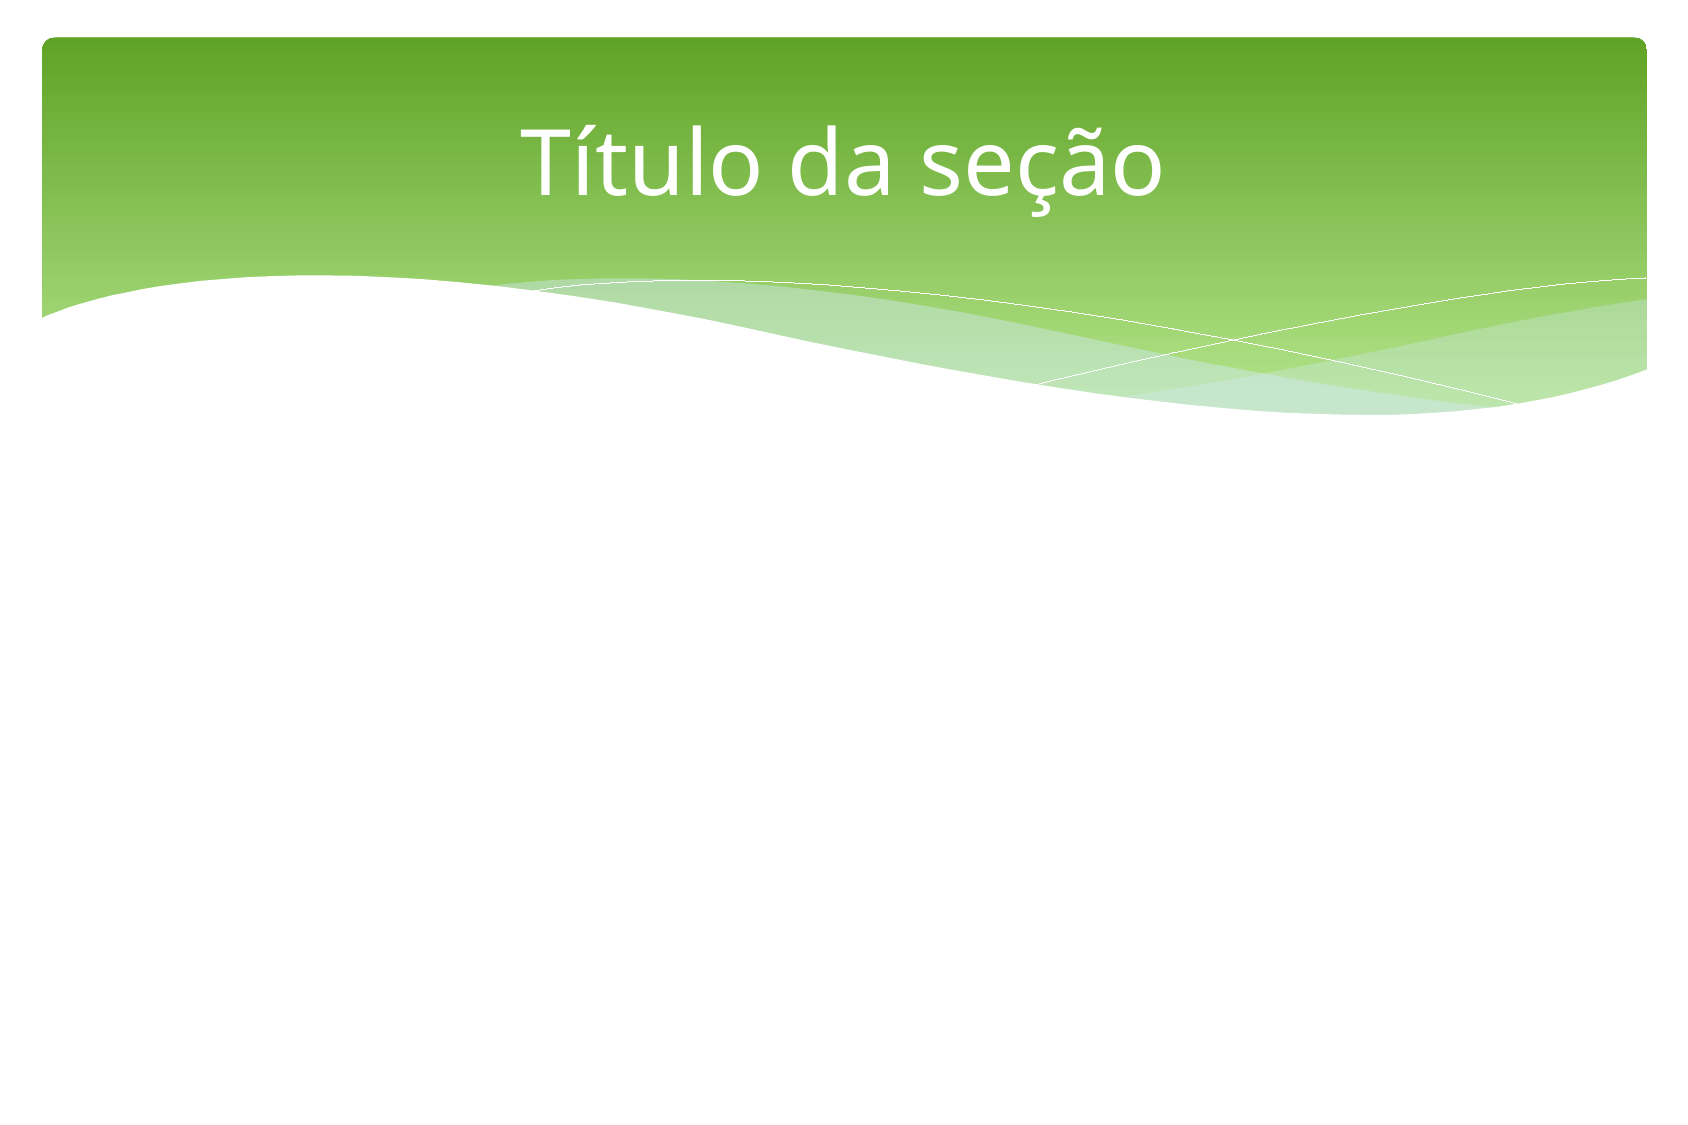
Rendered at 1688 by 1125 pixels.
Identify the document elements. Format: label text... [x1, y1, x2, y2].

title Título da seção [84, 55, 1604, 261]
